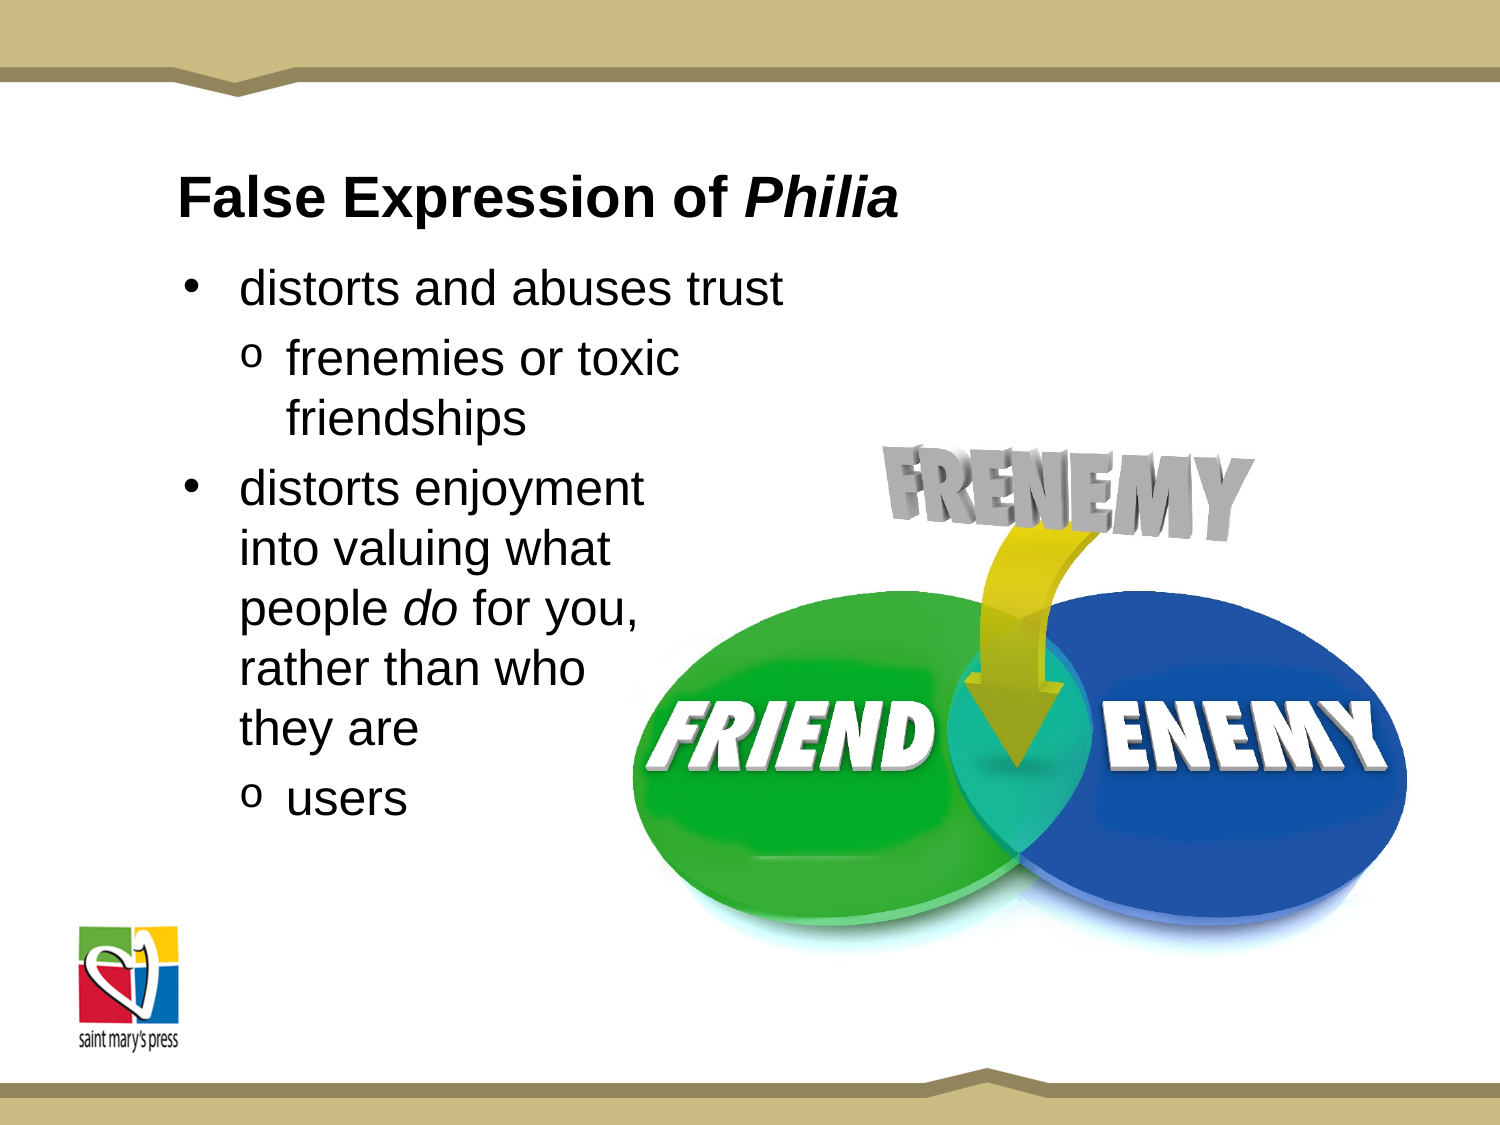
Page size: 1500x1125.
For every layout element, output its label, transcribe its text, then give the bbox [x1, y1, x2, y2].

text_box distorts and abuses trust frenemies or toxic friendships distorts enjoyment into valuing what people do for you, rather than who they are users [167, 248, 838, 966]
picture [0, 0, 1500, 1125]
title False Expression of Philia [162, 149, 1500, 238]
